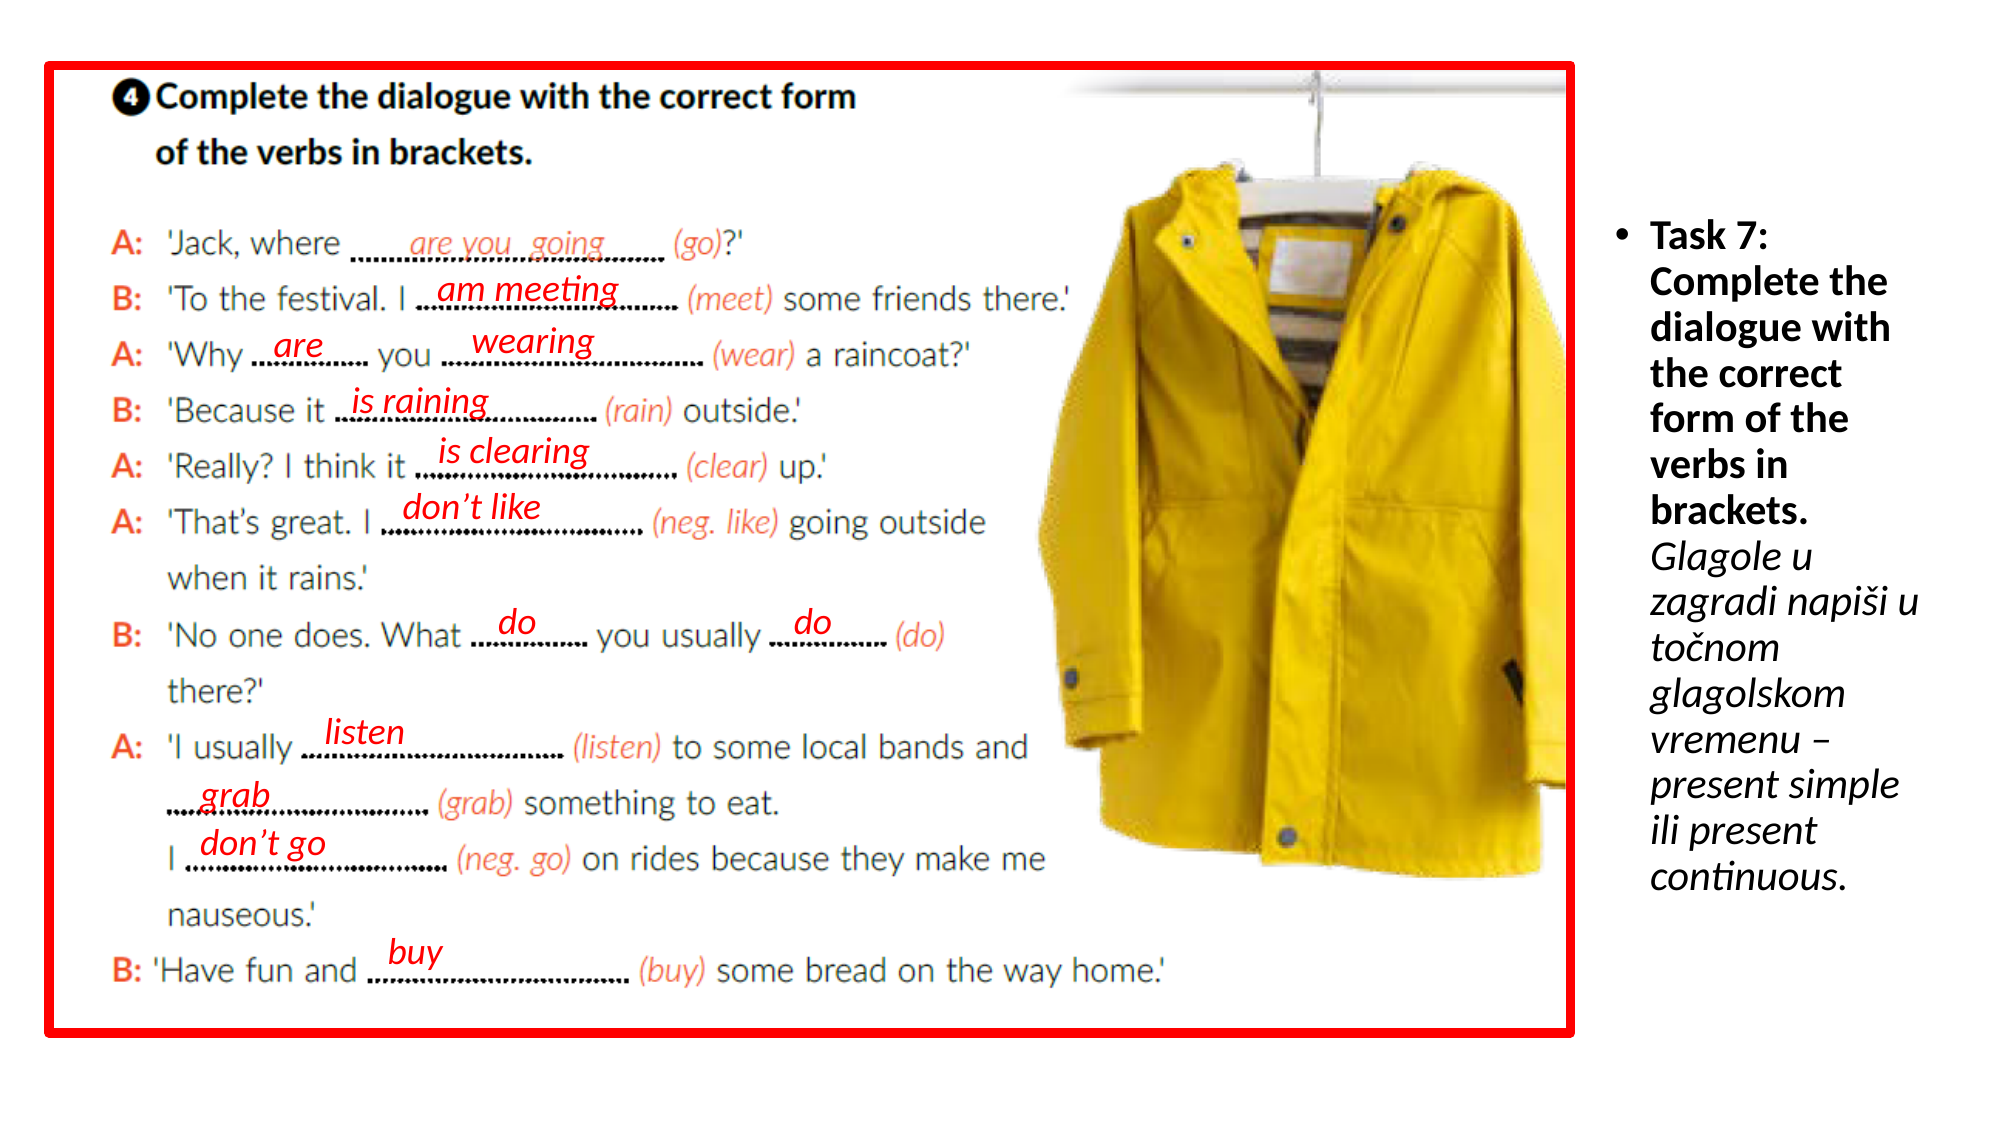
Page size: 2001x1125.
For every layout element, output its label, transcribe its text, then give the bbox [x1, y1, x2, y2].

picture [53, 70, 1566, 1029]
list Task 7: Complete the dialogue with the correct form of the verbs in brackets. Glagole u zagradi napiši u točnom glagolskom vremenu – present simple ili present continuous. [1599, 205, 1947, 920]
